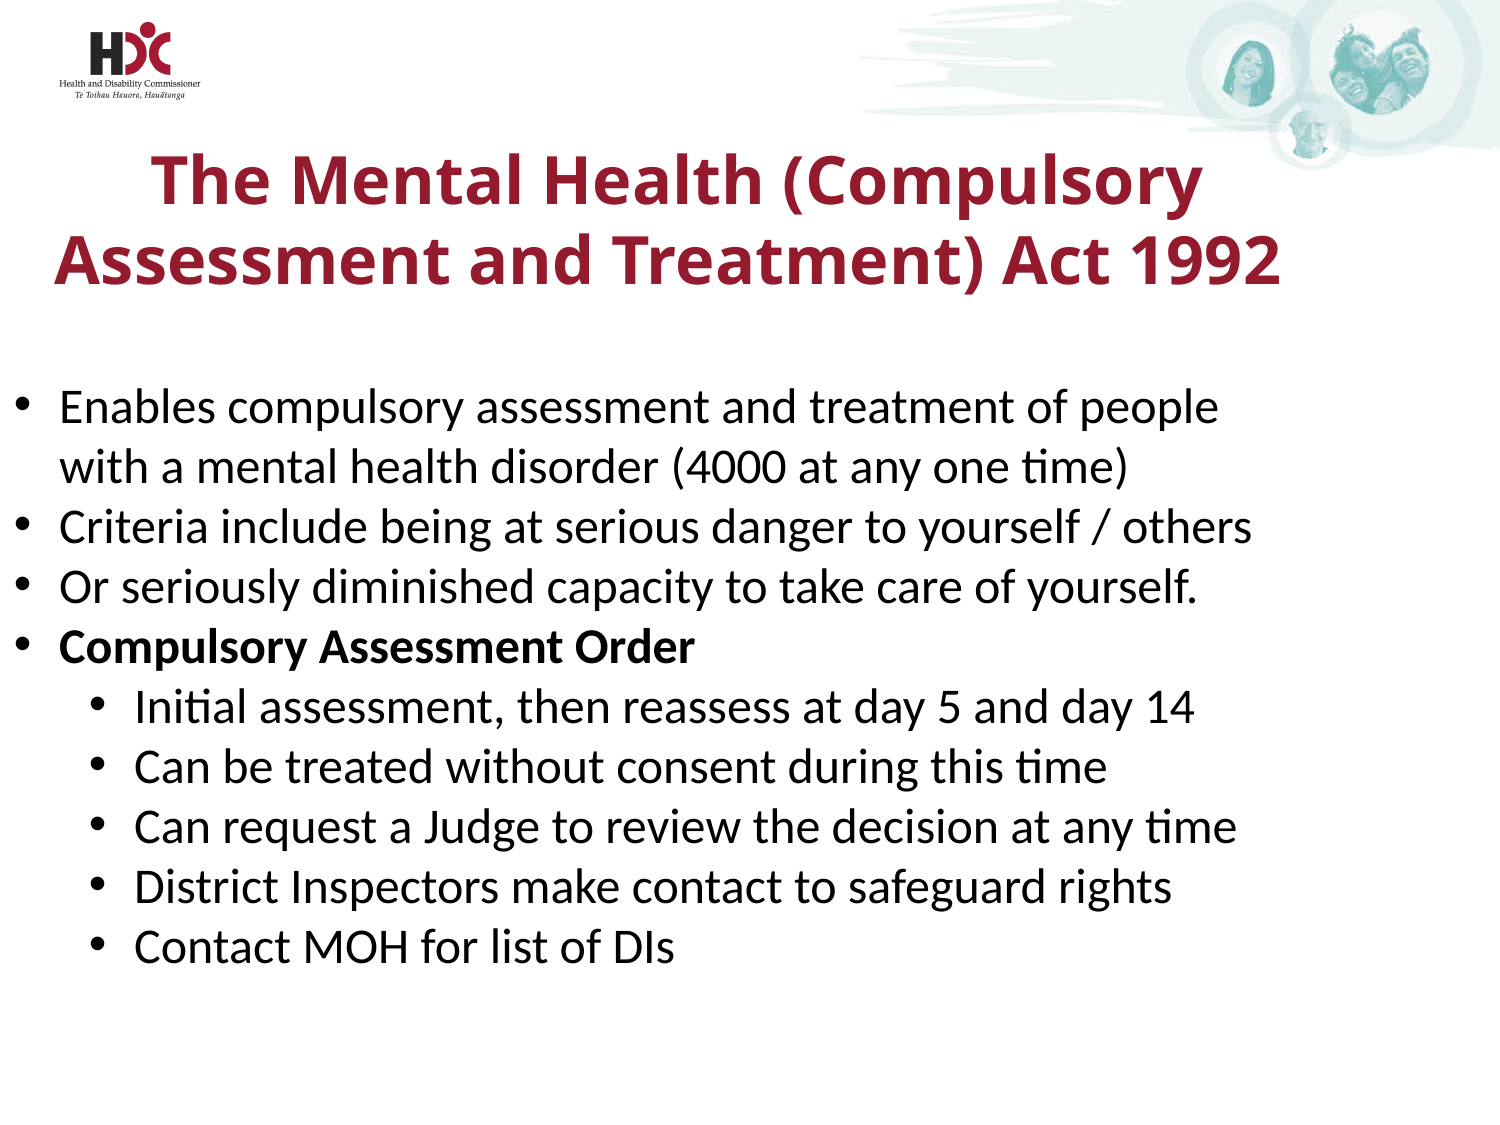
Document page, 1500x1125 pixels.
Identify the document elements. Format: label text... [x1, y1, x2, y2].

text_box Enables compulsory assessment and treatment of people with a mental health disorder (4000 at any one time) Criteria include being at serious danger to yourself / others Or seriously diminished capacity to take care of yourself. Compulsory Assessment Order Initial assessment, then reassess at day 5 and day 14 Can be treated without consent during this time Can request a Judge to review the decision at any time District Inspectors make contact to safeguard rights Contact MOH for list of DIs [0, 365, 1287, 1036]
title The Mental Health (Compulsory Assessment and Treatment) Act 1992 [0, 130, 1380, 243]
picture [0, 0, 1500, 1125]
